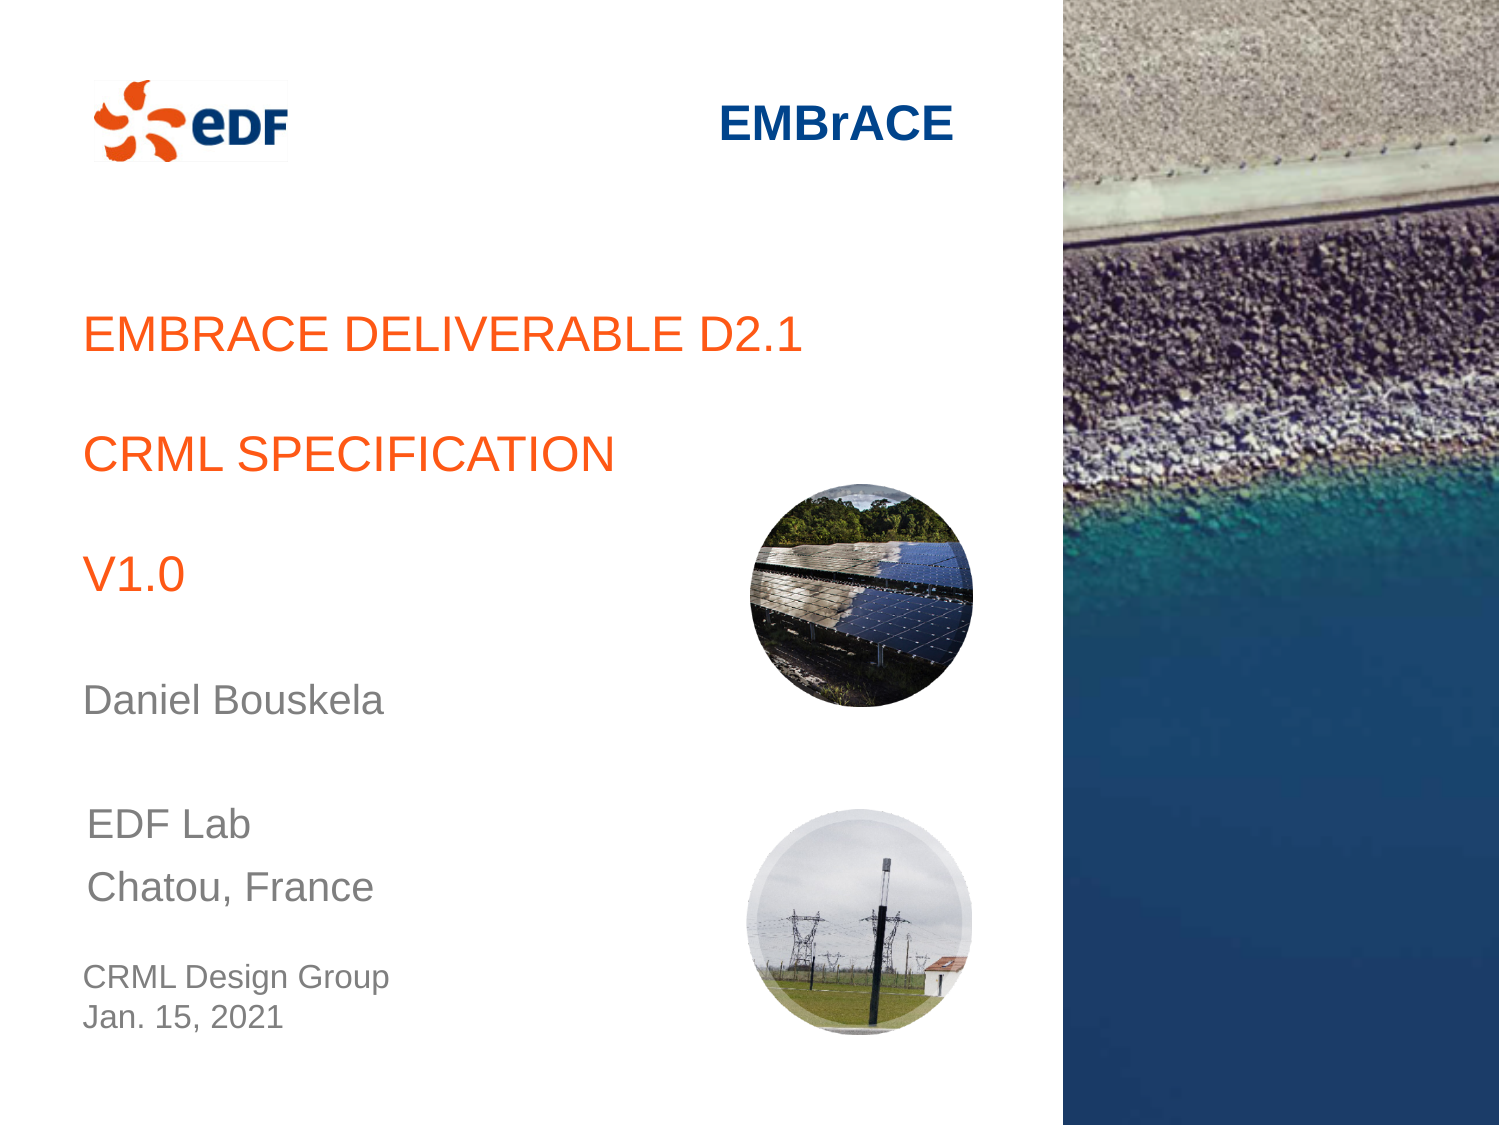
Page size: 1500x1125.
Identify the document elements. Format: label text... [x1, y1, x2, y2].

picture [93, 79, 289, 163]
text_box Daniel Bouskela [76, 673, 743, 775]
text_box EDF Lab Chatou, France [80, 797, 747, 904]
text_box EMBrACE [703, 83, 970, 159]
picture [1063, 0, 1499, 1125]
title Embrace deliverable D2.1 CRML specification v1.0 [76, 301, 999, 622]
picture [749, 484, 973, 708]
picture [746, 809, 972, 1036]
text_box CRML Design Group Jan. 15, 2021 [76, 954, 741, 1035]
